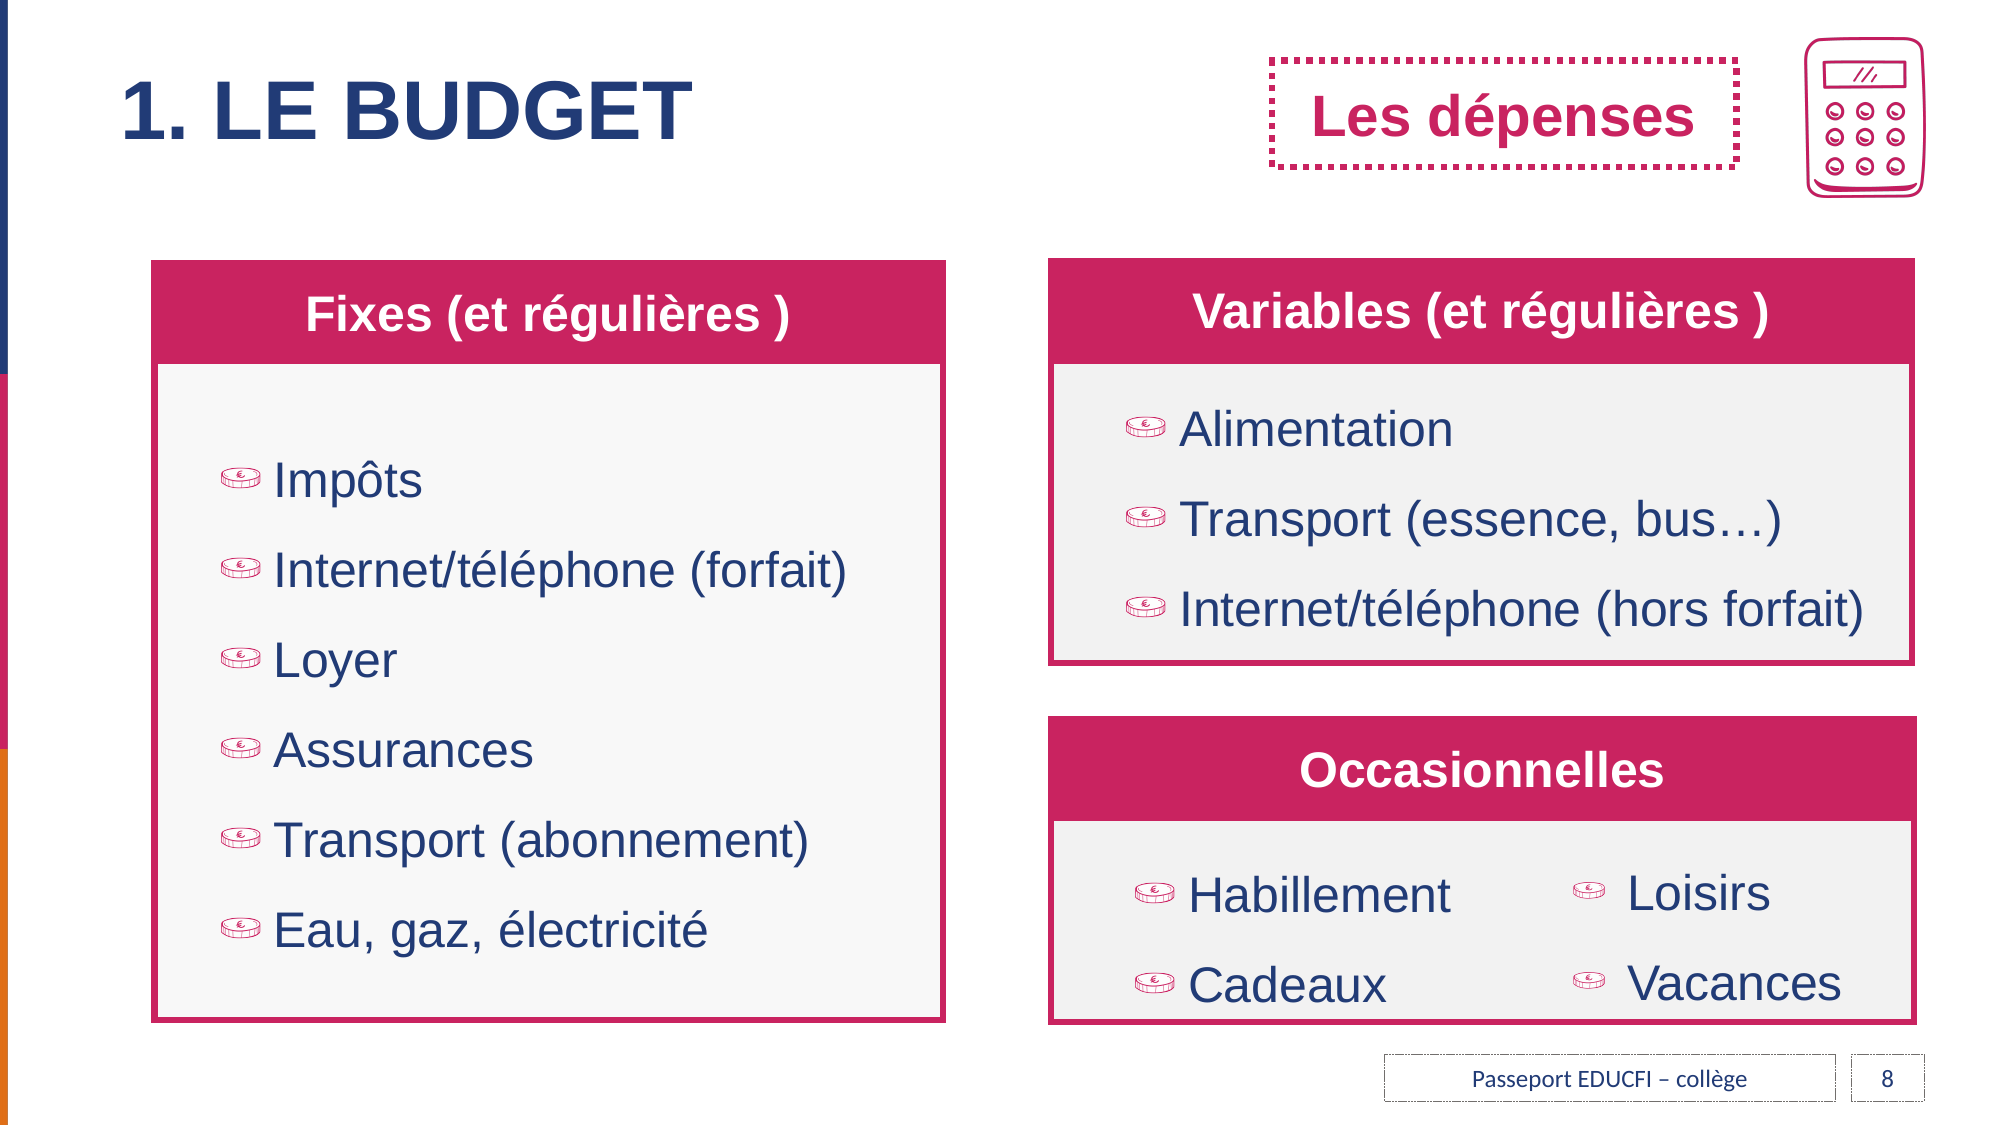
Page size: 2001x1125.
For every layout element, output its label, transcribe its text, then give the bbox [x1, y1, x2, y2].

text_box [154, 360, 944, 1021]
text_box Les dépenses [1296, 70, 1712, 156]
text_box Occasionnelles [1050, 718, 1915, 816]
picture [217, 545, 262, 590]
text_box Fixes (et régulières ) [154, 262, 944, 360]
text_box Habillement Cadeaux [1117, 825, 1471, 1020]
picture [1122, 404, 1167, 449]
text_box Variables (et régulières ) [1050, 260, 1913, 358]
slide_number 8 [1851, 1054, 1925, 1102]
text_box [1050, 817, 1915, 1023]
picture [1804, 37, 1926, 198]
text_box [1271, 59, 1738, 168]
text_box Loisirs Vacances [1556, 823, 1895, 1018]
picture [217, 725, 262, 770]
picture [1131, 960, 1176, 1005]
picture [1122, 494, 1167, 539]
picture [1131, 870, 1176, 915]
text_box Impôts Internet/téléphone (forfait) Loyer Assurances Transport (abonnement) Eau, gaz, électricité [202, 410, 895, 965]
footer Passeport EDUCFI – collège [1384, 1054, 1836, 1102]
picture [217, 455, 262, 500]
text_box [1050, 359, 1913, 664]
picture [0, 0, 8, 1125]
picture [217, 815, 262, 860]
text_box Alimentation Transport (essence, bus…) Internet/téléphone (hors forfait) [1108, 359, 1917, 644]
title 1. LE BUDGET [105, 59, 1250, 166]
picture [1122, 584, 1167, 629]
picture [217, 905, 262, 950]
picture [1570, 872, 1606, 908]
picture [217, 635, 262, 680]
picture [1570, 962, 1606, 998]
